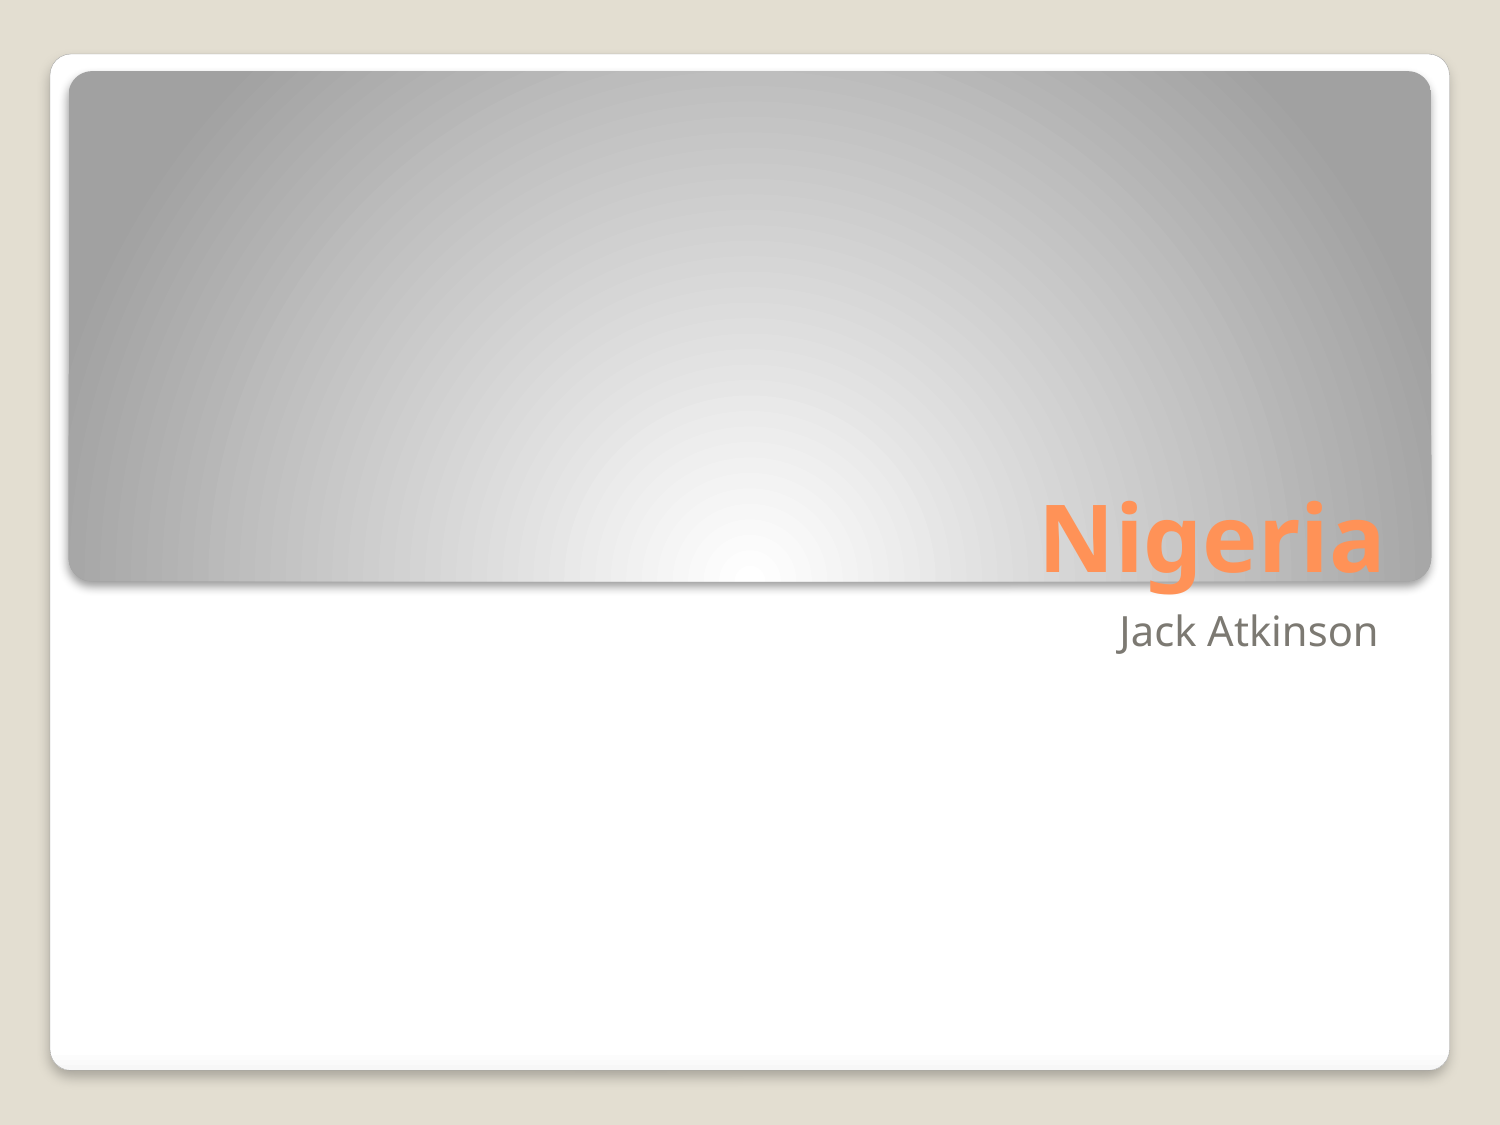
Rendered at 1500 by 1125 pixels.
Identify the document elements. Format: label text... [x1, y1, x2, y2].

subtitle Jack Atkinson [118, 604, 1394, 755]
title Nigeria [118, 298, 1394, 599]
